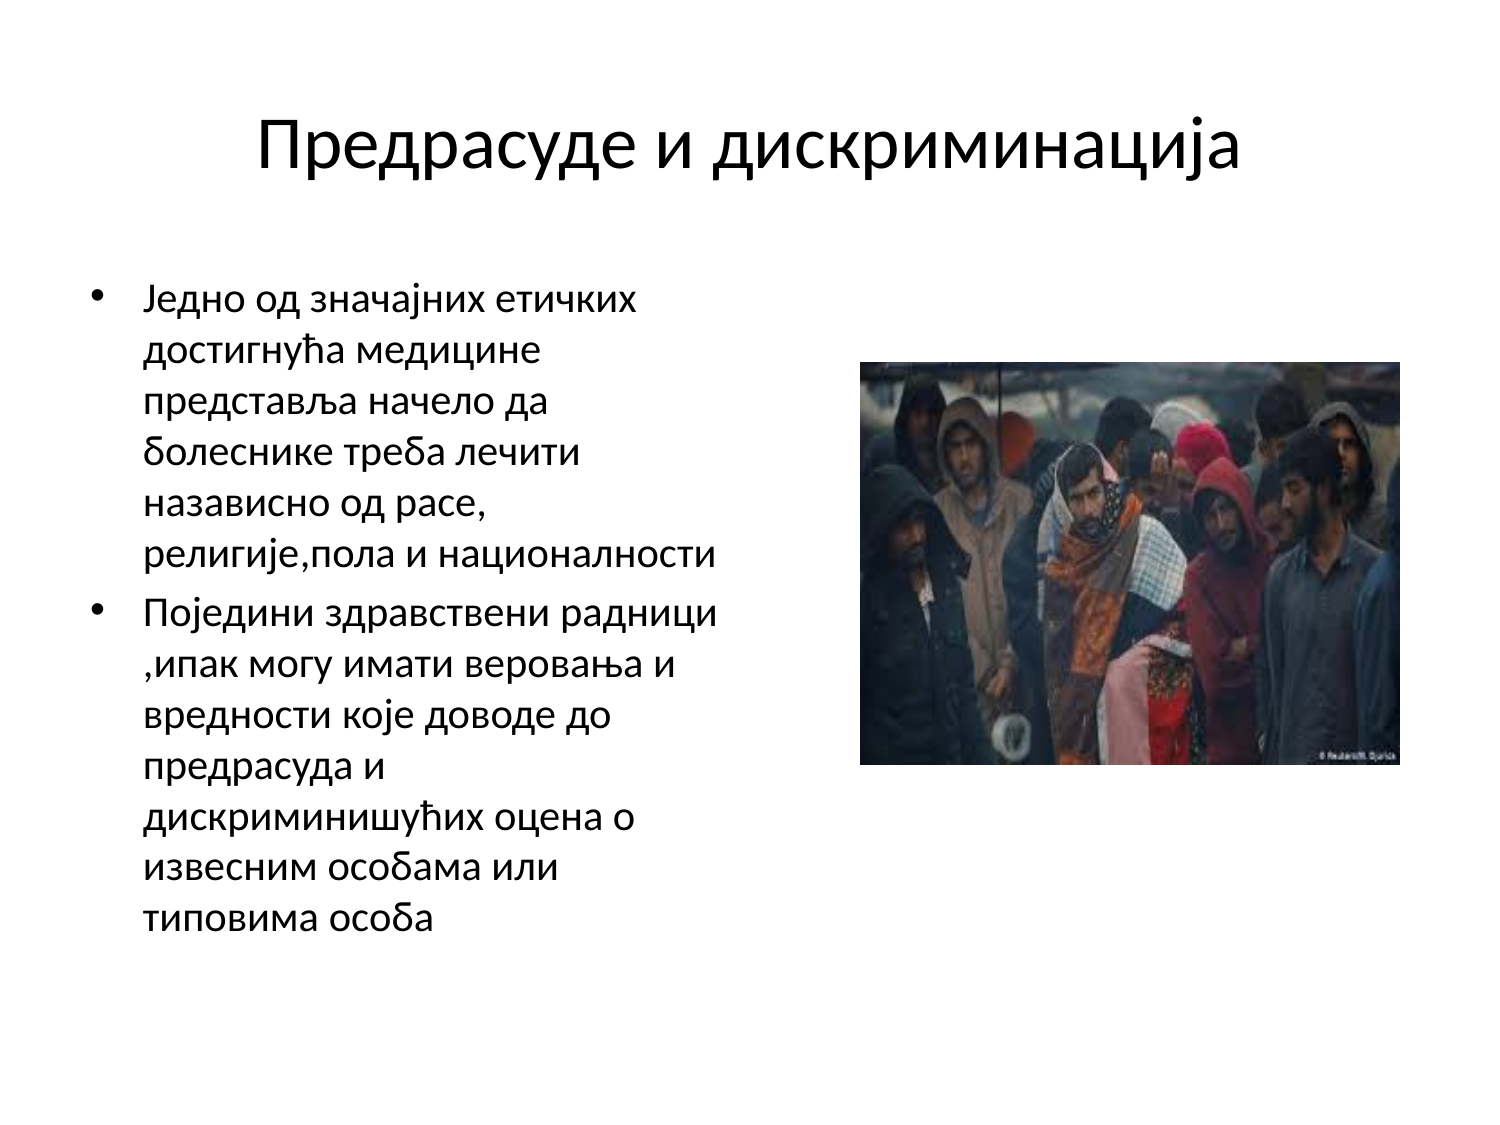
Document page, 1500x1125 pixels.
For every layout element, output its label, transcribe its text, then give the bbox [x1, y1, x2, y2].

list Једно од значајних етичких достигнућа медицине представља начело да болеснике треба лечити назависно од расе, религије,пола и националности Поједини здравствени радници ,ипак могу имати веровања и вредности које доводе до предрасуда и дискриминишућих оцена о извесним особама или типовима особа [75, 262, 738, 1005]
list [859, 362, 1401, 766]
title Предрасуде и дискриминација [75, 45, 1425, 233]
